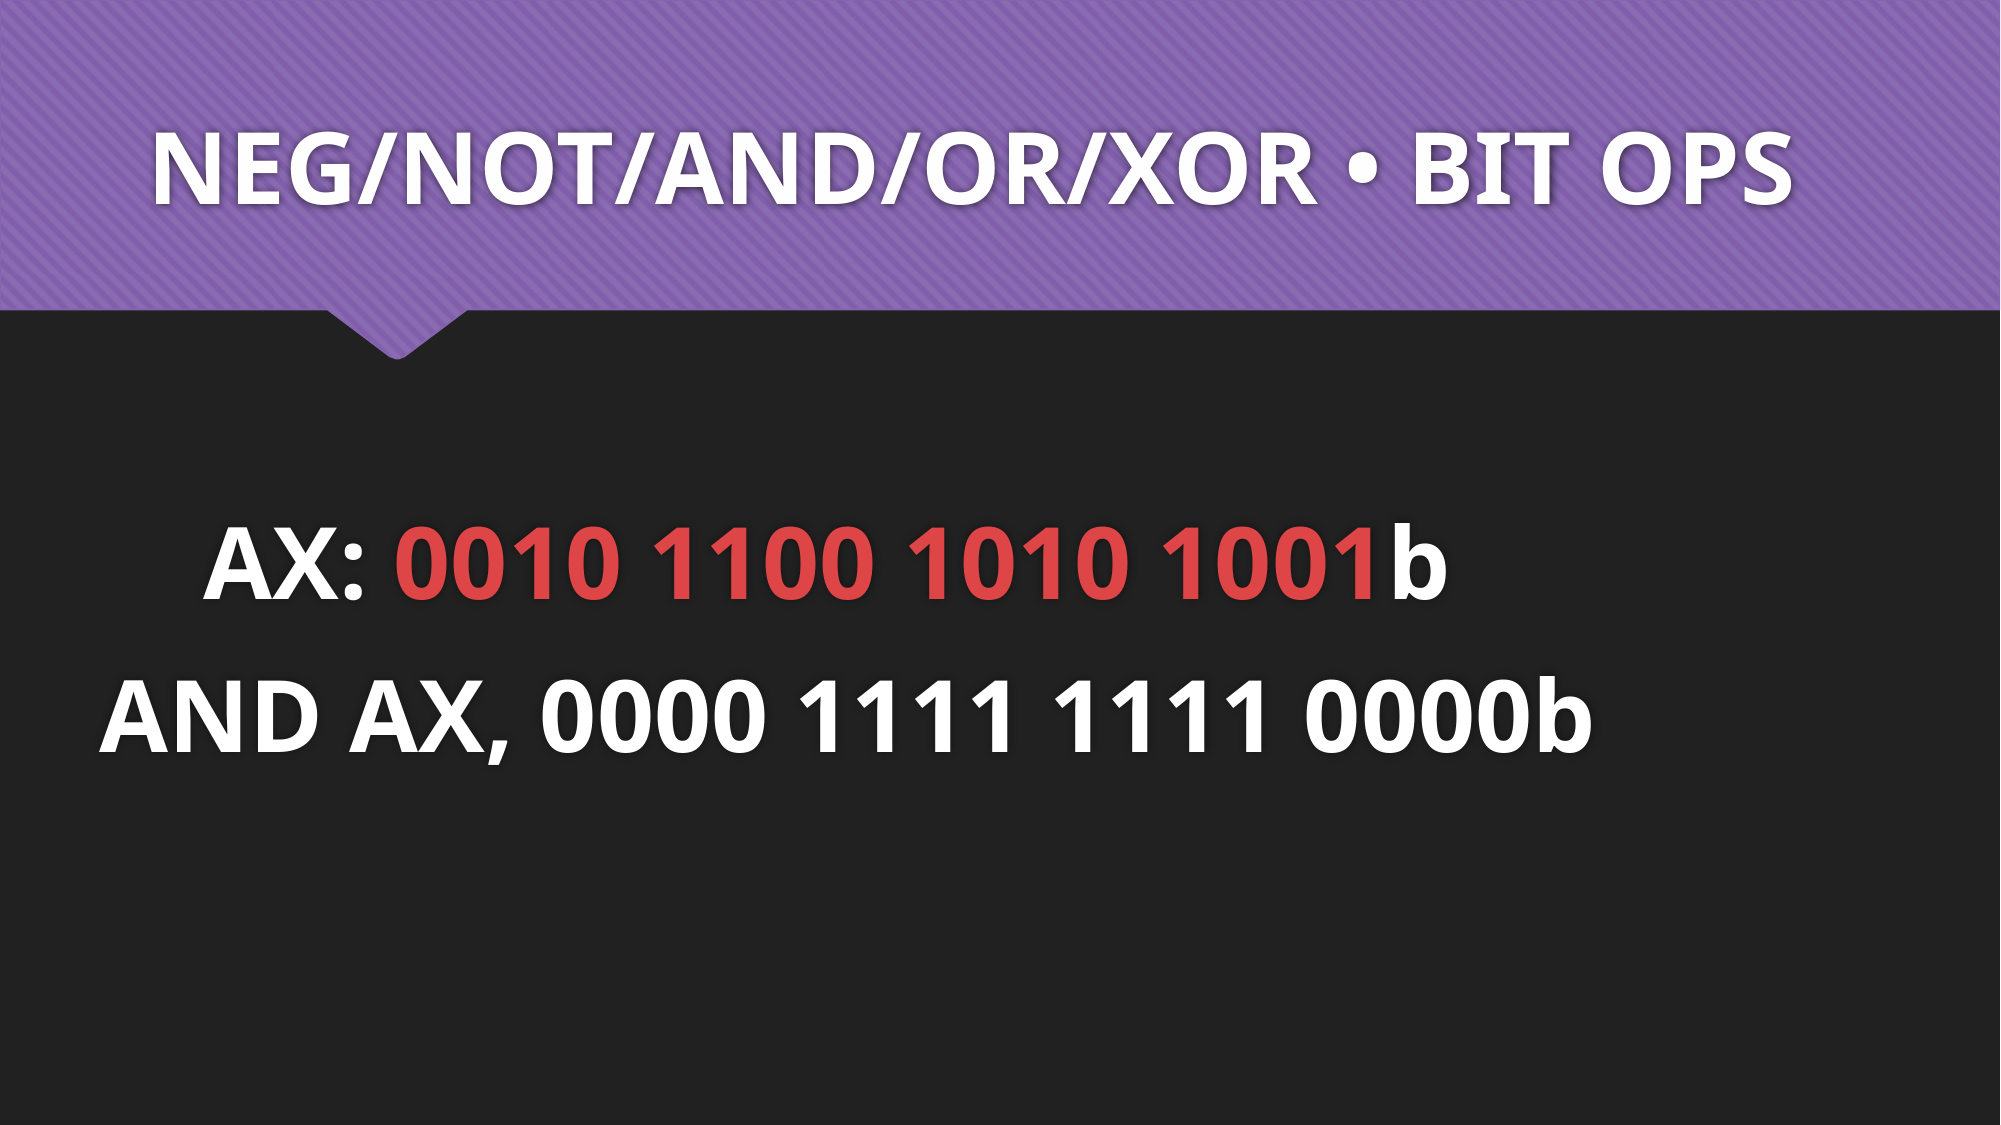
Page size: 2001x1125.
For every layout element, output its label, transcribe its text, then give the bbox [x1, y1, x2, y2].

title NEG/NOT/AND/OR/XOR • BIT OPS [132, 73, 1868, 233]
list AX: 0010 1100 1010 1001b AND AX, 0000 1111 1111 0000b [84, 364, 1919, 1060]
